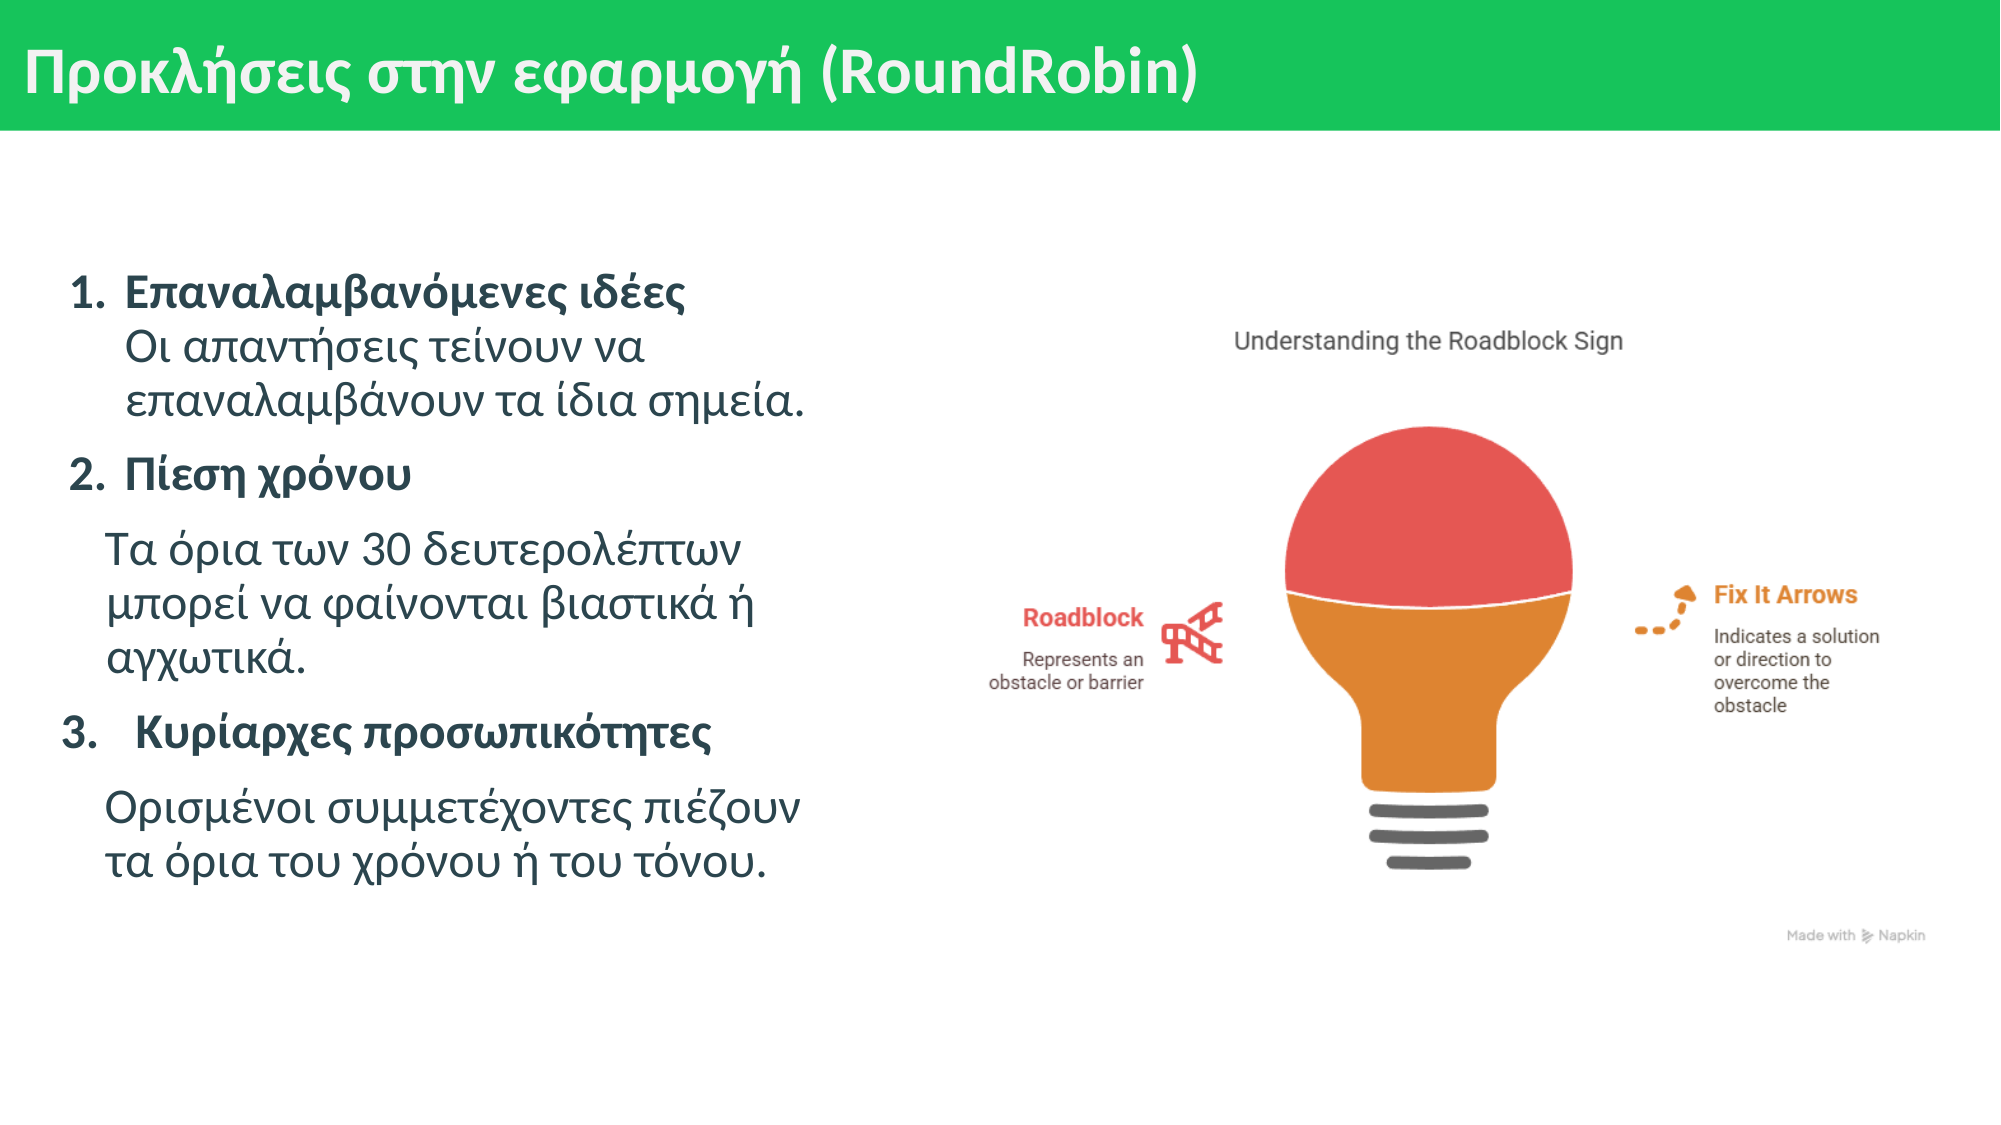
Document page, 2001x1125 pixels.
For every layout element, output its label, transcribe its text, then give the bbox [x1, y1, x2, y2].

text_box Επαναλαμβανόμενες ιδέες Οι απαντήσεις τείνουν να επαναλαμβάνουν τα ίδια σημεία. Πίεση χρόνου Τα όρια των 30 δευτερολέπτων μπορεί να φαίνονται βιαστικά ή αγχωτικά. Κυρίαρχες προσωπικότητες Ορισμένοι συμμετέχοντες πιέζουν τα όρια του χρόνου ή του τόνου. [16, 257, 853, 1024]
picture [901, 264, 1956, 971]
title Προκλήσεις στην εφαρμογή (RoundRobin) [16, 13, 1976, 131]
